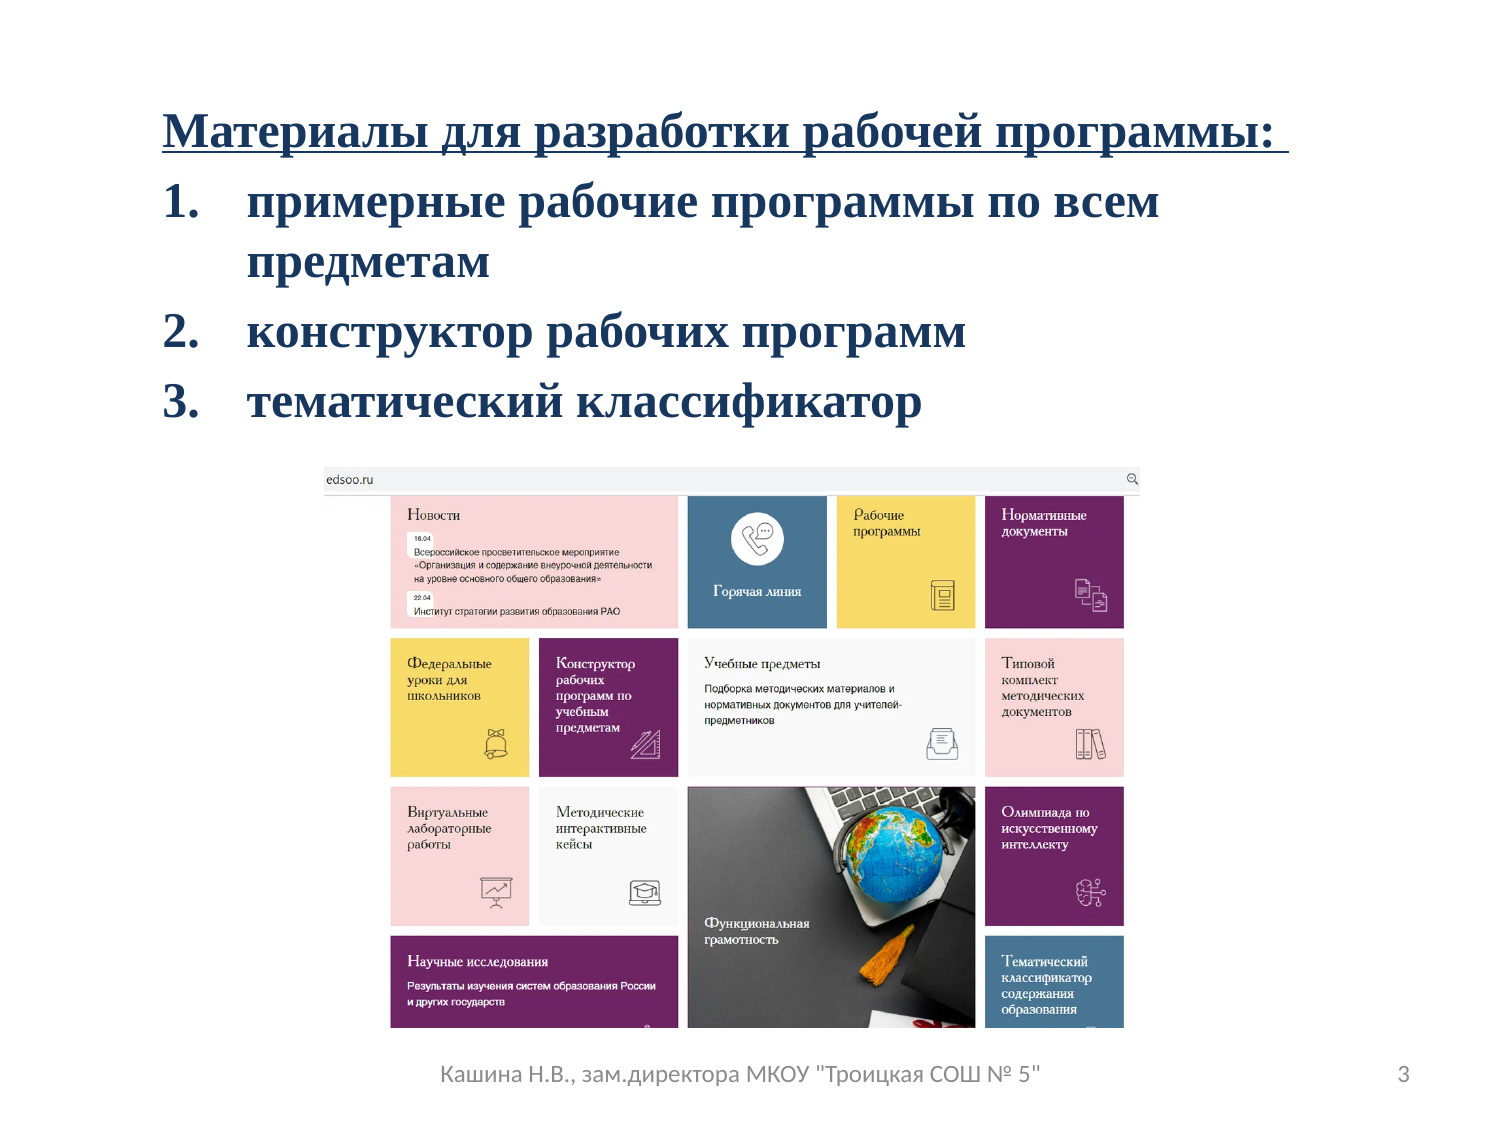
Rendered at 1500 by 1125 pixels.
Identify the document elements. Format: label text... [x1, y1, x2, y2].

text_box Материалы для разработки рабочей программы: примерные рабочие программы по всем предметам конструктор рабочих программ тематический классификатор [147, 90, 1424, 435]
picture [324, 467, 1140, 1028]
footer Кашина Н.В., зам.директора МКОУ "Троицкая СОШ № 5" [407, 1042, 1074, 1103]
slide_number 3 [1074, 1042, 1425, 1103]
